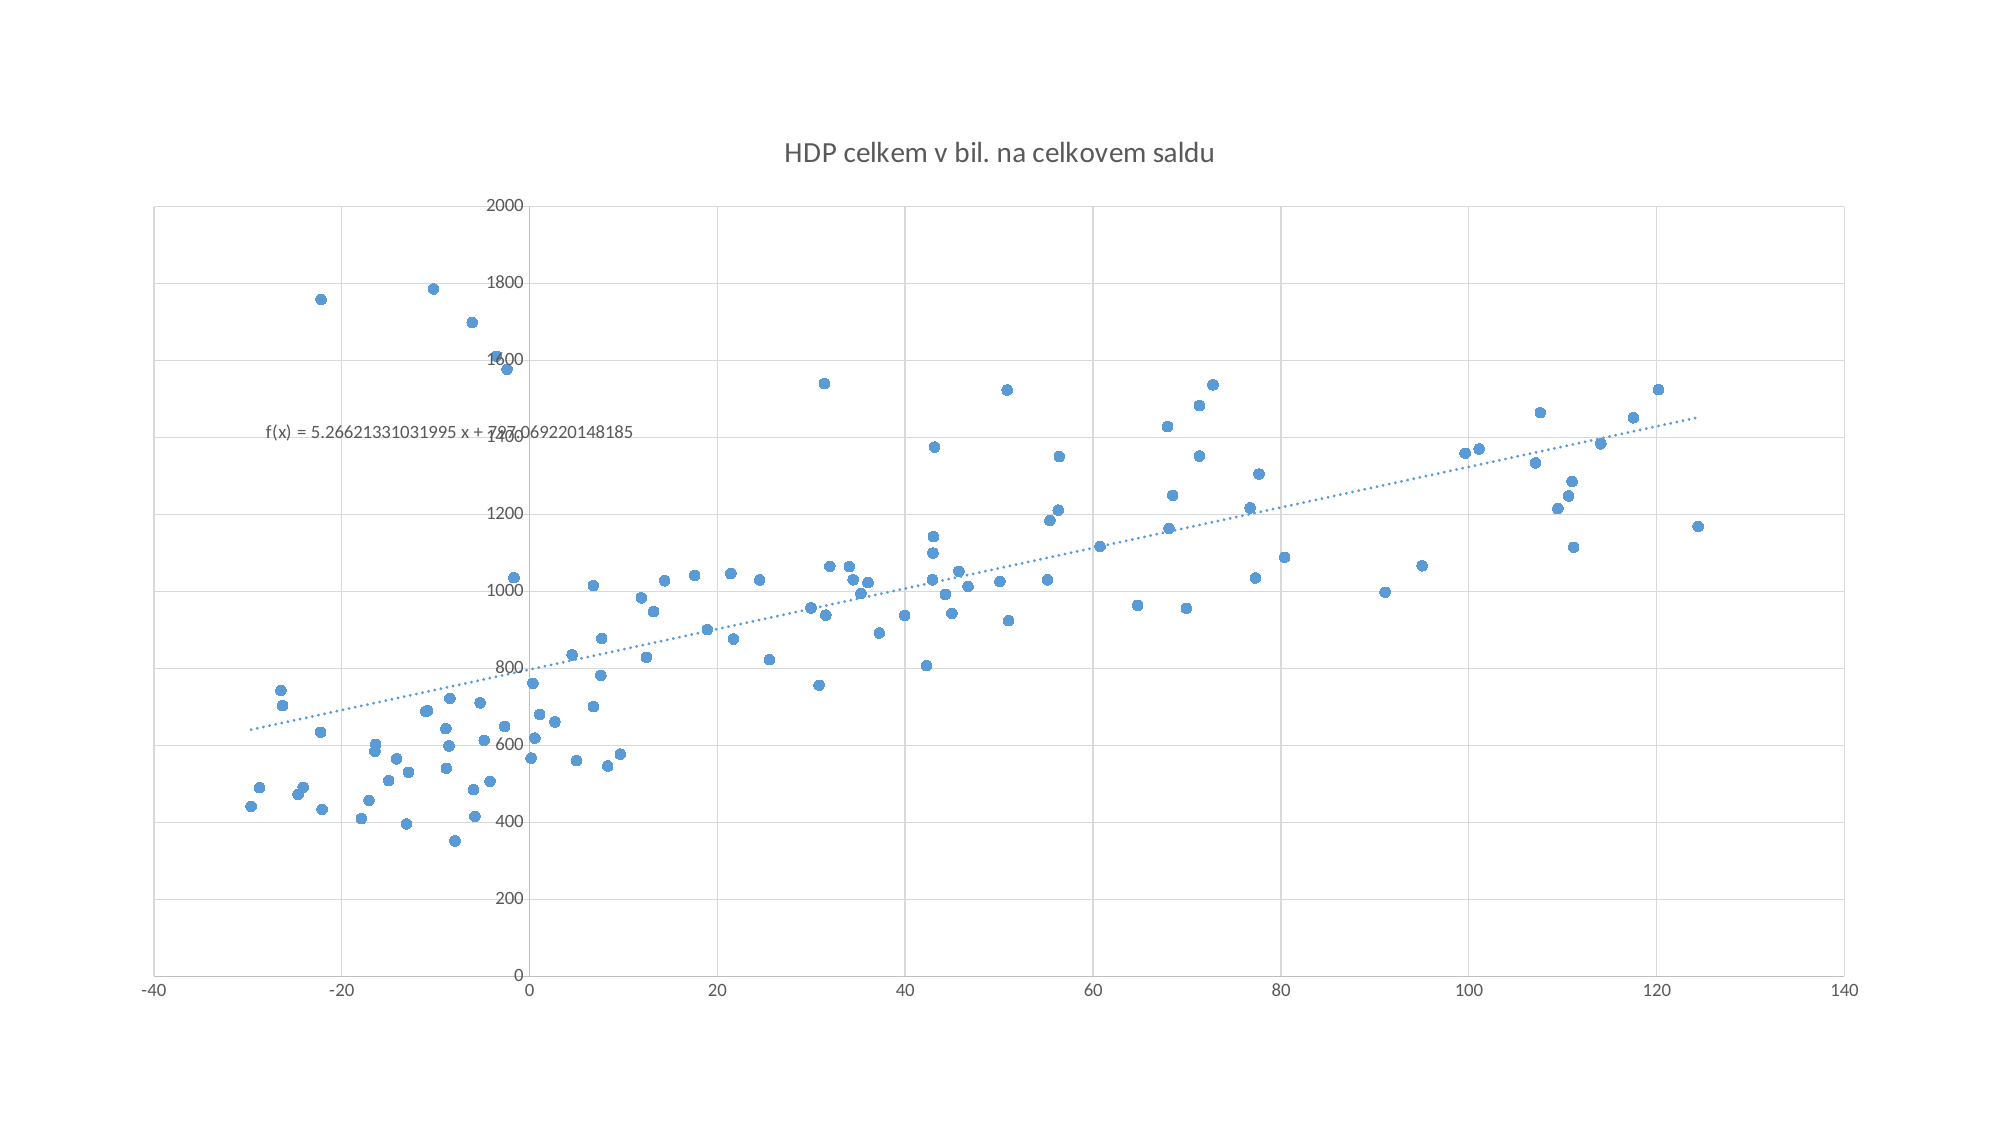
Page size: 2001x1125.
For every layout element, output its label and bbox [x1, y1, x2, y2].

chart [105, 105, 1895, 1020]
